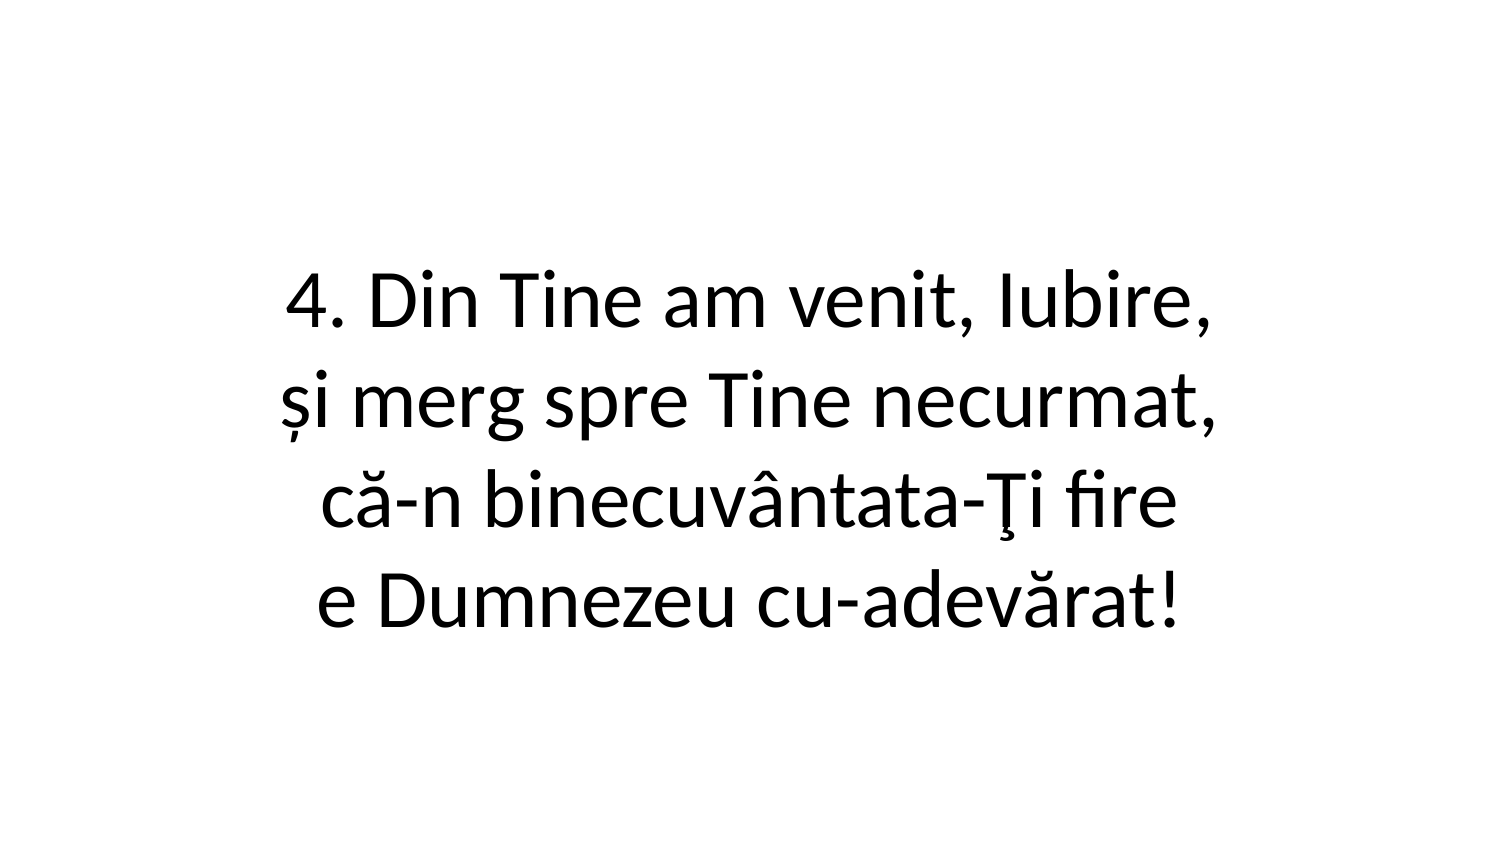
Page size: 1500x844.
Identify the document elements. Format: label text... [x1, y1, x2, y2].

text_box 4. Din Tine am venit, Iubire, și merg spre Tine necurmat, că-n binecuvântata-Ţi fire e Dumnezeu cu-adevărat! [265, 192, 1235, 652]
